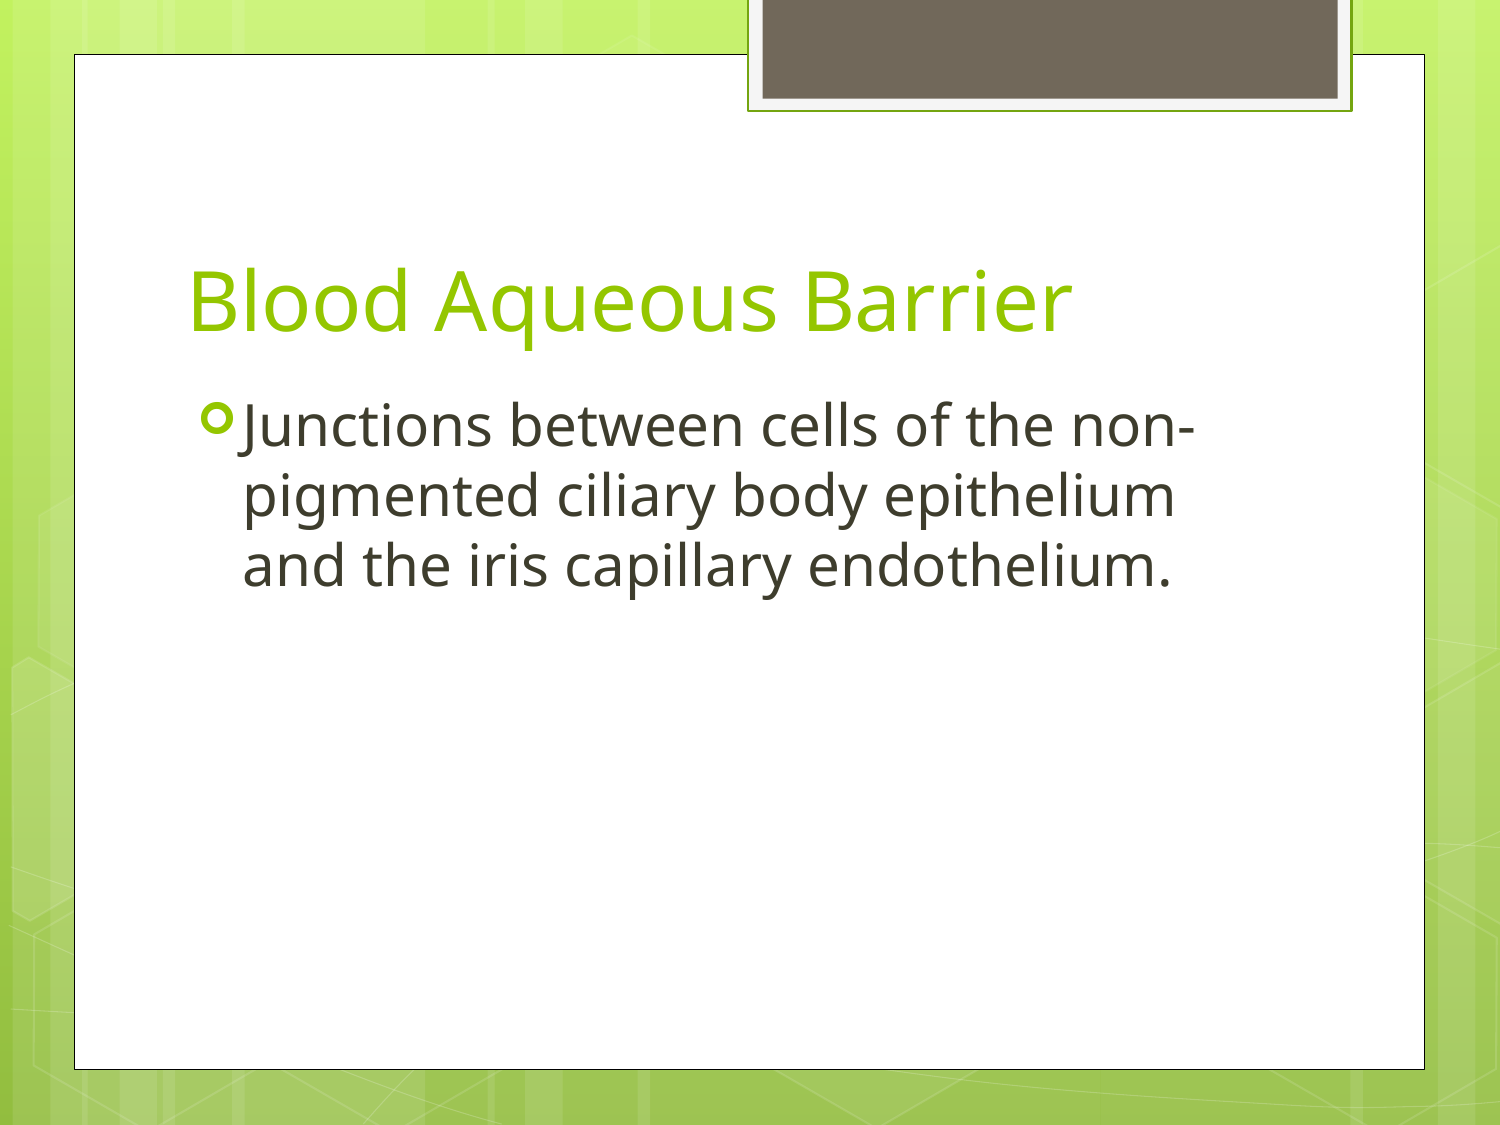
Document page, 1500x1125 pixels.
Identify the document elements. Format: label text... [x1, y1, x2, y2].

list Junctions between cells of the non-pigmented ciliary body epithelium and the iris capillary endothelium. [171, 381, 1283, 957]
title Blood Aqueous Barrier [171, 168, 1324, 357]
